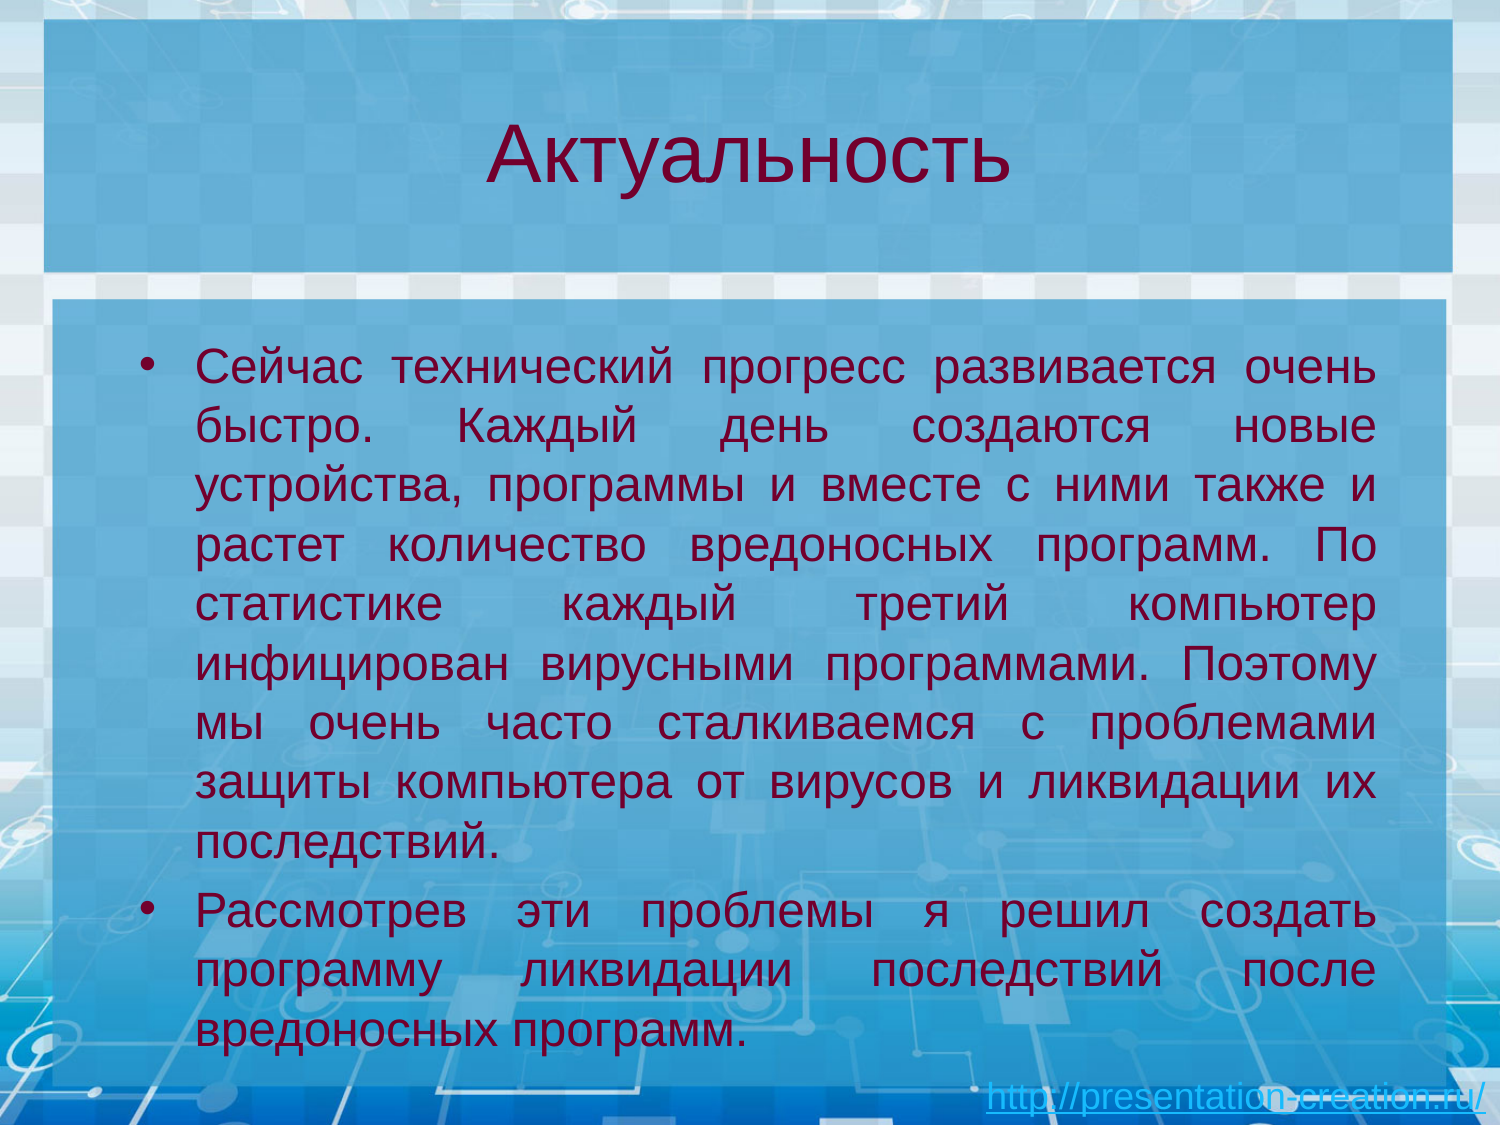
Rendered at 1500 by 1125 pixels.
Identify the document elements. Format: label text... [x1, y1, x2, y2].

title Актуальность [206, 54, 1294, 244]
list Сейчас технический прогресс развивается очень быстро. Каждый день создаются новые устройства, программы и вместе с ними также и растет количество вредоносных программ. По статистике каждый третий компьютер инфицирован вирусными программами. Поэтому мы очень часто сталкиваемся с проблемами защиты компьютера от вирусов и ликвидации их последствий. Рассмотрев эти проблемы я решил создать программу ликвидации последствий после вредоносных программ. [123, 326, 1393, 1071]
picture [0, 0, 1500, 1125]
